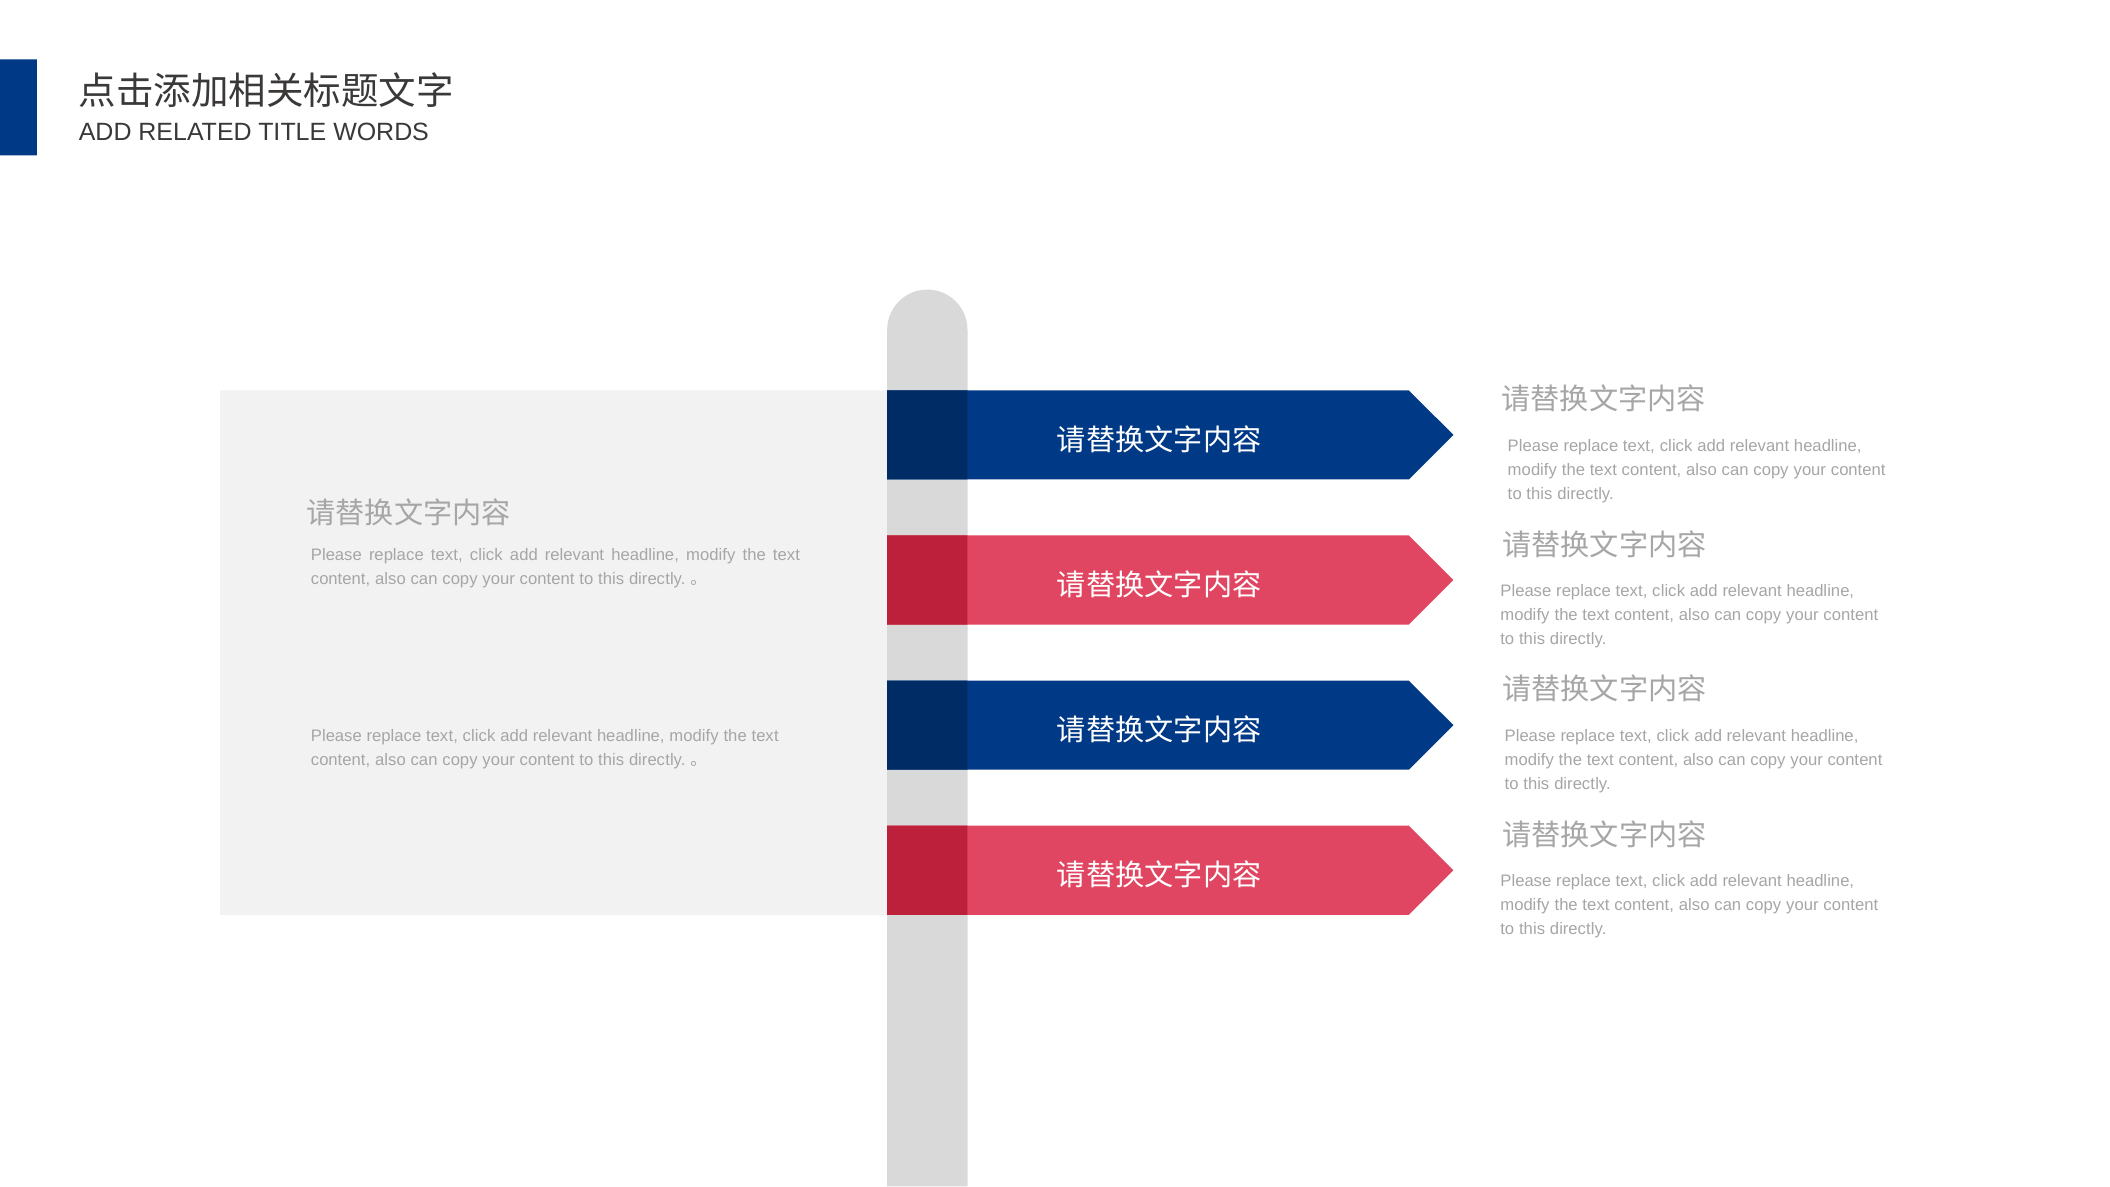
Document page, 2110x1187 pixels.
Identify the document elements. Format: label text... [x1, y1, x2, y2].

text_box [887, 825, 1454, 915]
text_box [887, 770, 969, 825]
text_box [887, 680, 1454, 770]
text_box 点击添加相关标题文字 [62, 59, 470, 121]
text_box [887, 535, 1454, 625]
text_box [1485, 801, 1896, 945]
text_box ADD RELATED TITLE WORDS [62, 107, 446, 154]
text_box [886, 915, 969, 1187]
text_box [887, 390, 1454, 480]
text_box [1485, 366, 1903, 510]
text_box [886, 288, 969, 390]
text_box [220, 390, 887, 915]
text_box [887, 625, 969, 680]
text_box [1485, 511, 1896, 655]
text_box [887, 480, 969, 535]
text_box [1485, 656, 1900, 800]
